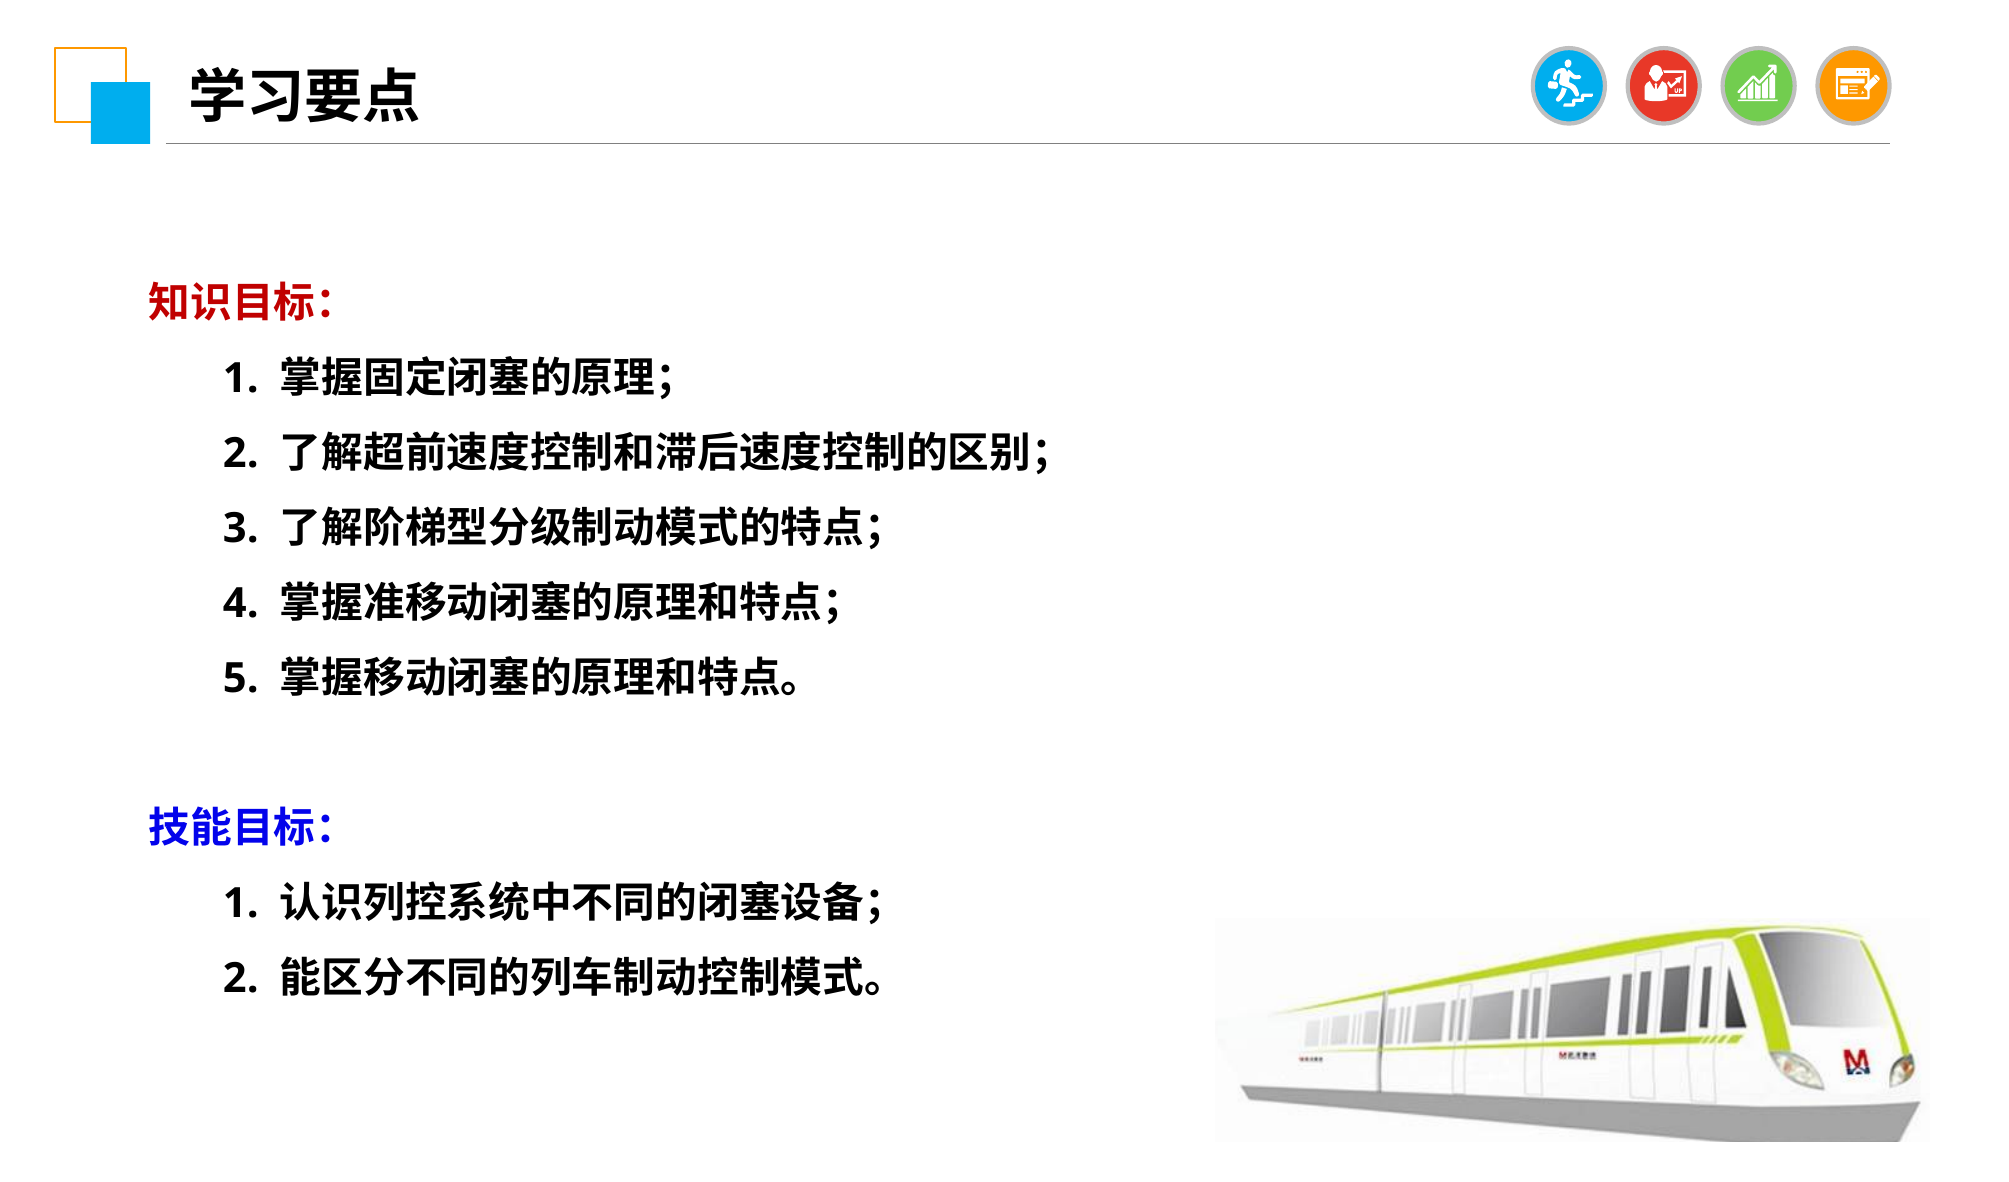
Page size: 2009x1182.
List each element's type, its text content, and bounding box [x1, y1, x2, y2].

text_box 知识目标： 1. 掌握固定闭塞的原理； 2. 了解超前速度控制和滞后速度控制的区别； 3. 了解阶梯型分级制动模式的特点； 4. 掌握准移动闭塞的原理和特点； 5. 掌握移动闭塞的原理和特点。 技能目标： 1. 认识列控系统中不同的闭塞设备； 2. 能区分不同的列车制动控制模式。 [89, 242, 1918, 1008]
text_box 学习要点 [173, 51, 437, 137]
picture [1214, 918, 1931, 1142]
